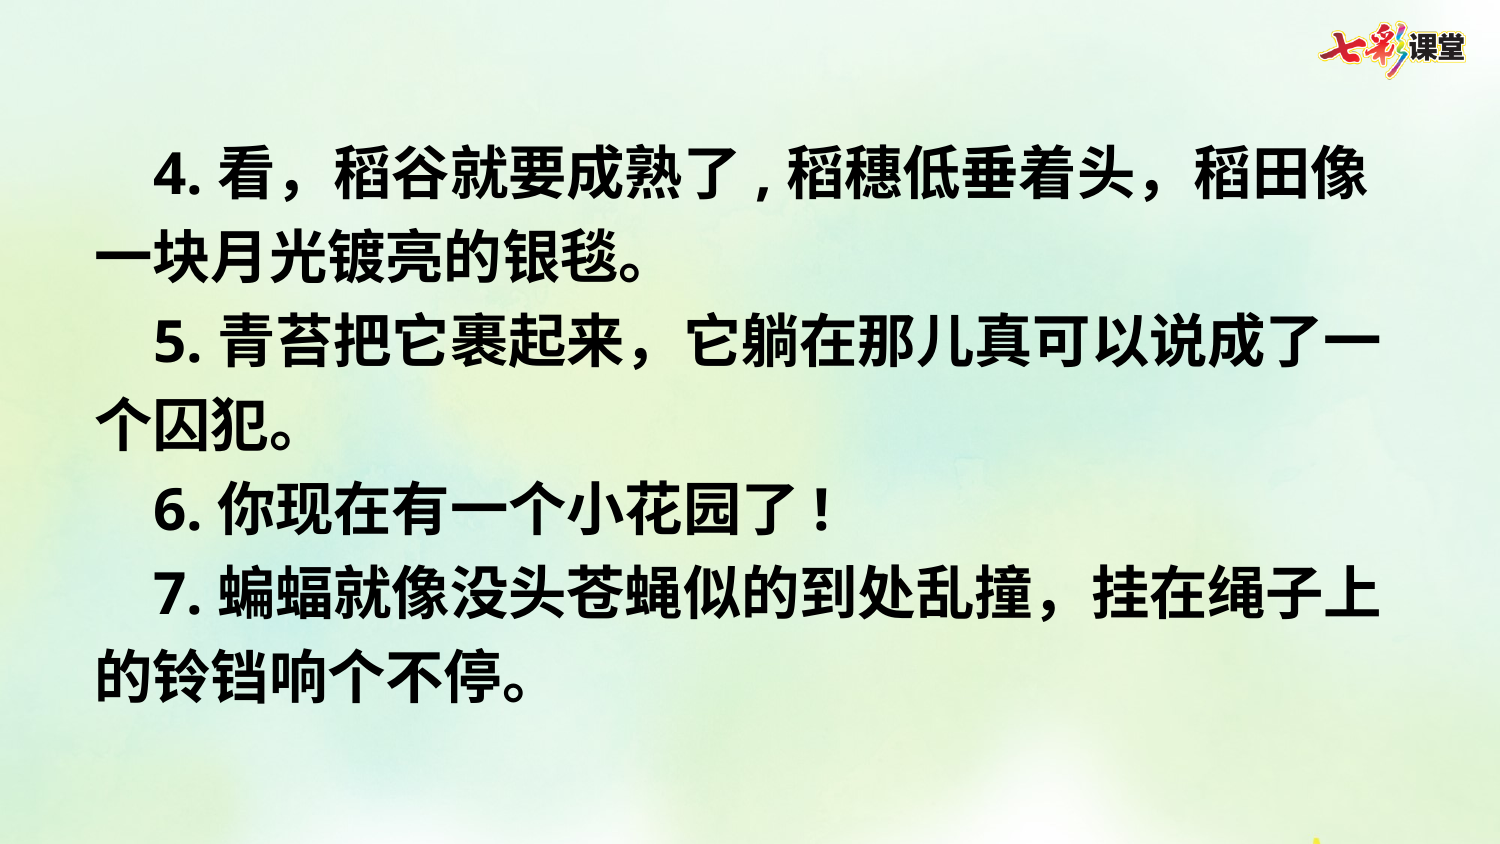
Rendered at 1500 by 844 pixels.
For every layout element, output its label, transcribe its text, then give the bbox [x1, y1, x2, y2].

picture [0, 0, 1500, 844]
text_box 4.看，稻谷就要成熟了,稻穗低垂着头，稻田像一块月光镀亮的银毯。 5.青苔把它裹起来，它躺在那儿真可以说成了一个囚犯。 6.你现在有一个小花园了! 7.蝙蝠就像没头苍蝇似的到处乱撞，挂在绳子上的铃铛响个不停。 [79, 114, 1436, 718]
